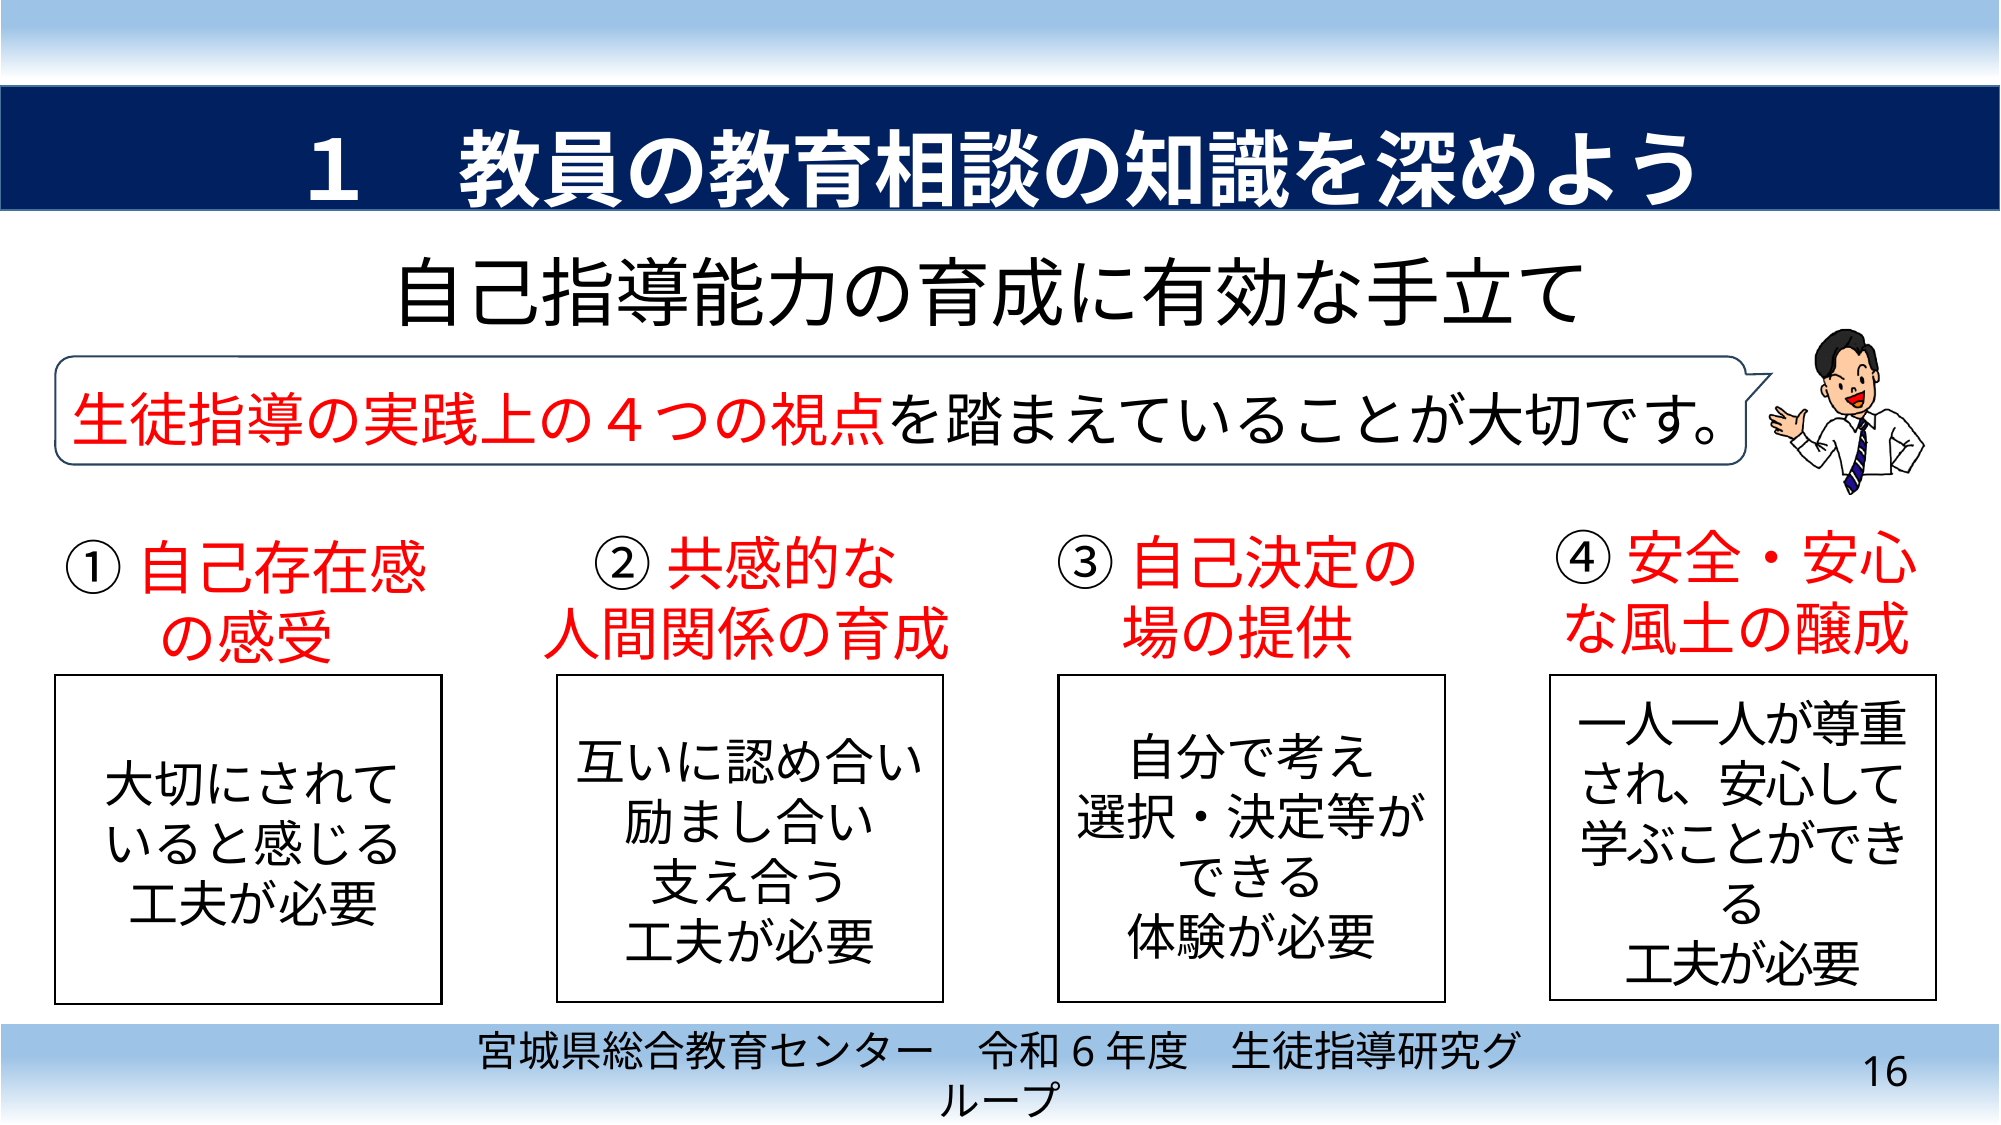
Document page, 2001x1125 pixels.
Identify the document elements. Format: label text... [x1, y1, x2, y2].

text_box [55, 318, 1946, 495]
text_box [519, 506, 974, 1011]
text_box [1549, 922, 1937, 1001]
text_box [0, 85, 220, 211]
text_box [32, 507, 465, 1011]
slide_number 15 [1811, 1043, 1925, 1104]
text_box [1532, 499, 1954, 539]
text_box 宮城県総合教育センター 令和6年度 生徒指導研究グループ [428, 1045, 1572, 1105]
text_box １ 教員の教育相談の知識を深めよう [220, 59, 1780, 224]
text_box [1549, 674, 1937, 763]
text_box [1031, 501, 1464, 1011]
text_box [1780, 85, 2000, 211]
text_box [1532, 644, 1954, 1011]
text_box ④安全・安心な風土の醸成 [1512, 539, 1960, 644]
text_box 自己指導能力の育成に有効な手立て [375, 237, 1625, 318]
text_box 一人一人が尊重 され、安心して 学ぶことができる 工夫が必要 [1539, 763, 1947, 922]
